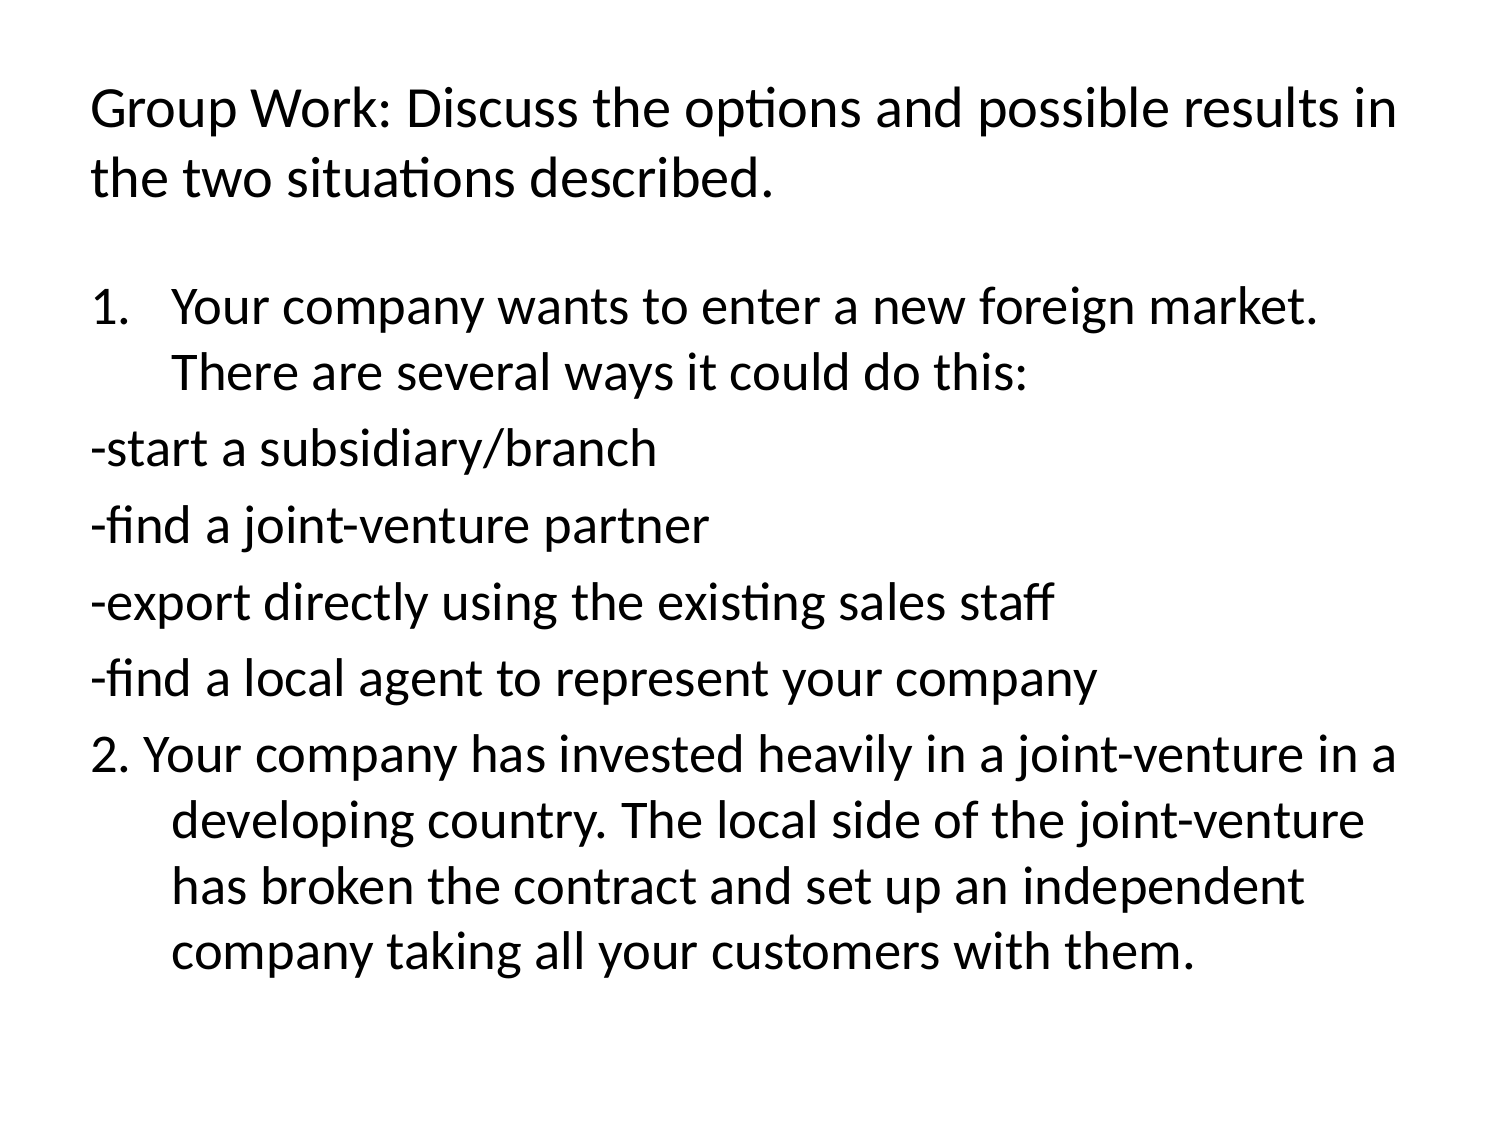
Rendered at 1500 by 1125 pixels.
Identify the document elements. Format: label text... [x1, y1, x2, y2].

title Group Work: Discuss the options and possible results in the two situations described. [75, 45, 1425, 233]
list Your company wants to enter a new foreign market. There are several ways it could do this: -start a subsidiary/branch -find a joint-venture partner -export directly using the existing sales staff -find a local agent to represent your company 2. Your company has invested heavily in a joint-venture in a developing country. The local side of the joint-venture has broken the contract and set up an independent company taking all your customers with them. [75, 262, 1425, 1005]
